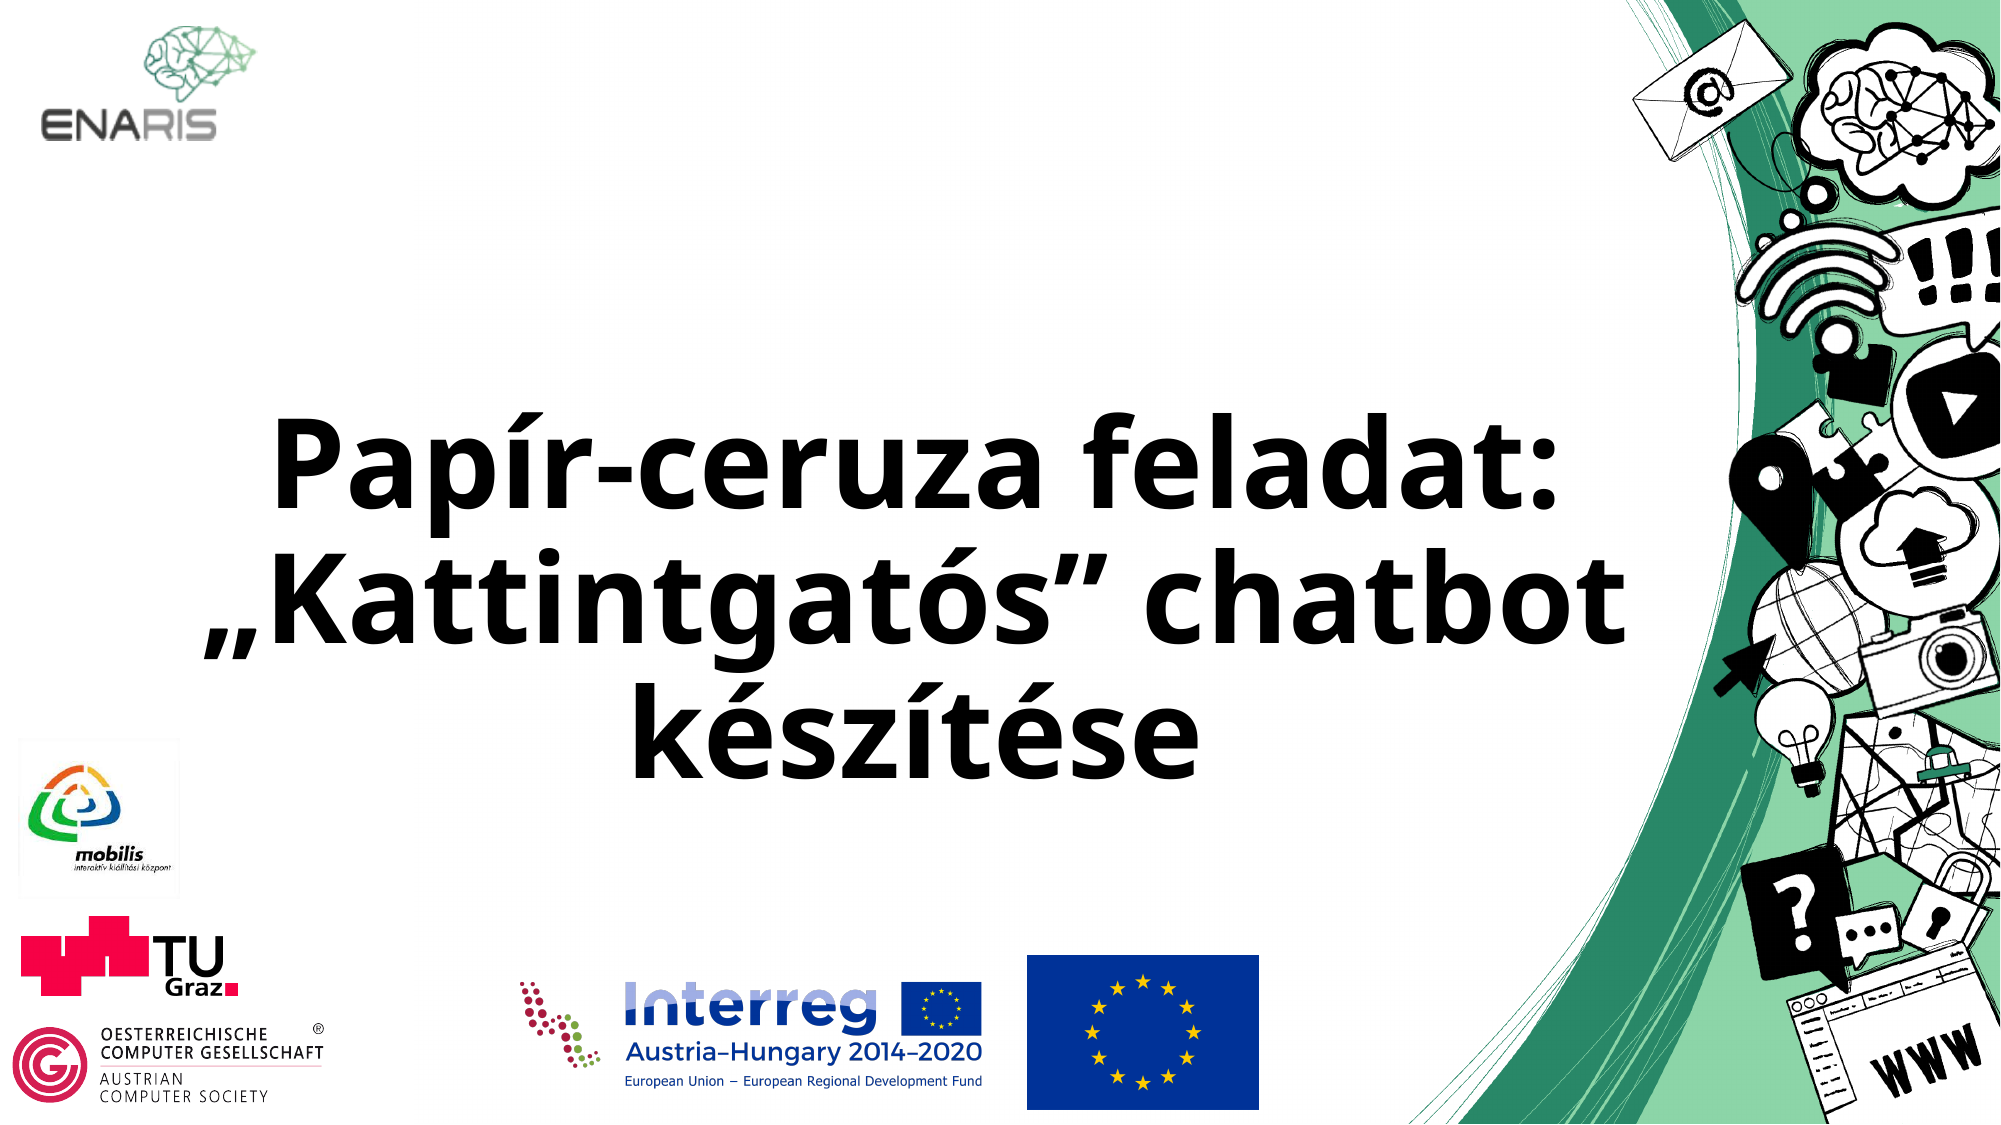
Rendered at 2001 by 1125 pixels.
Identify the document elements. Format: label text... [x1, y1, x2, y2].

picture [414, 0, 2001, 1124]
picture [41, 26, 258, 141]
title Papír-ceruza feladat: „Kattintgatós” chatbot készítése [182, 228, 1648, 814]
picture [12, 1023, 324, 1103]
picture [21, 916, 238, 996]
picture [18, 738, 180, 899]
